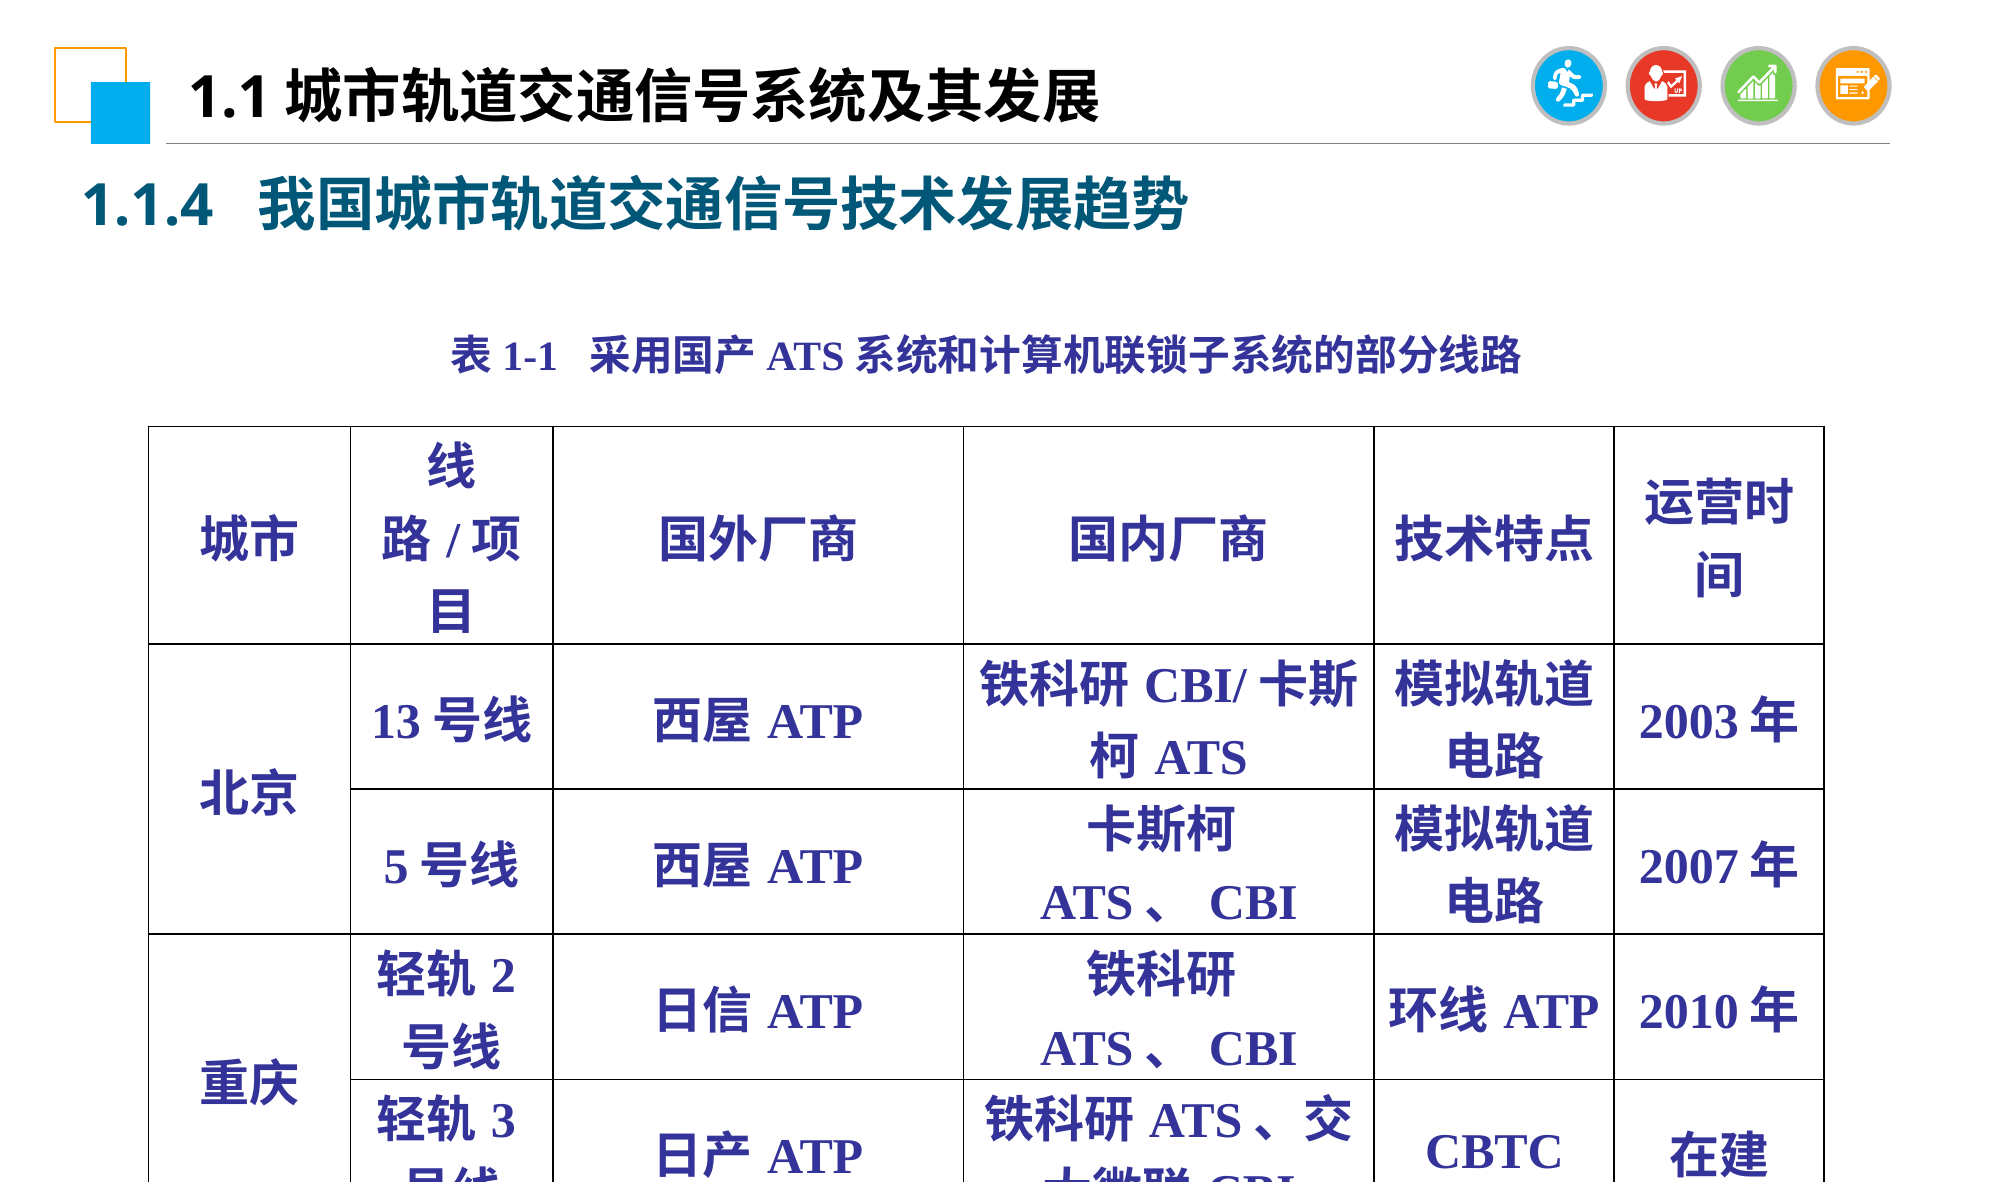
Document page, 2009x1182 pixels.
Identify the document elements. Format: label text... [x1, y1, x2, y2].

table_cell 日产ATP [554, 1080, 963, 1182]
table_cell 铁科研CBI/卡斯柯ATS [964, 645, 1373, 788]
table_cell 模拟轨道电路 [1375, 790, 1613, 933]
table_cell 轻轨3号线 [351, 1080, 552, 1182]
text_box 表1-1 采用国产ATS系统和计算机联锁子系统的部分线路 [148, 321, 1825, 386]
table_cell 2010年 [1615, 935, 1823, 1079]
table_cell 卡斯柯ATS、CBI [964, 790, 1373, 933]
table_cell CBTC [1375, 1080, 1613, 1182]
table_header 线路/项目 [351, 427, 552, 643]
table_cell 北京 [149, 645, 350, 933]
table_cell 13号线 [351, 645, 552, 788]
table_cell 西屋ATP [554, 790, 963, 933]
table_cell 模拟轨道电路 [1375, 645, 1613, 788]
table_cell 铁科研ATS、CBI [964, 935, 1373, 1079]
table_cell 环线ATP [1375, 935, 1613, 1079]
table_header 城市 [149, 427, 350, 643]
table_cell 在建 [1615, 1080, 1823, 1182]
text_box 1.1城市轨道交通信号系统及其发展 [173, 51, 1116, 137]
table_cell 5号线 [351, 790, 552, 933]
text_box 1.1.4 我国城市轨道交通信号技术发展趋势 [60, 157, 1211, 248]
table_cell 重庆 [149, 935, 350, 1182]
table_cell 日信ATP [554, 935, 963, 1079]
table_header 国内厂商 [964, 427, 1373, 643]
table_cell 西屋ATP [554, 645, 963, 788]
table_cell 轻轨2号线 [351, 935, 552, 1079]
table_header 技术特点 [1375, 427, 1613, 643]
table_header 国外厂商 [554, 427, 963, 643]
table_cell 铁科研ATS、交大微联CBI [964, 1080, 1373, 1182]
table_header 运营时间 [1615, 427, 1823, 643]
table_cell 2003年 [1615, 645, 1823, 788]
table_cell 2007年 [1615, 790, 1823, 933]
